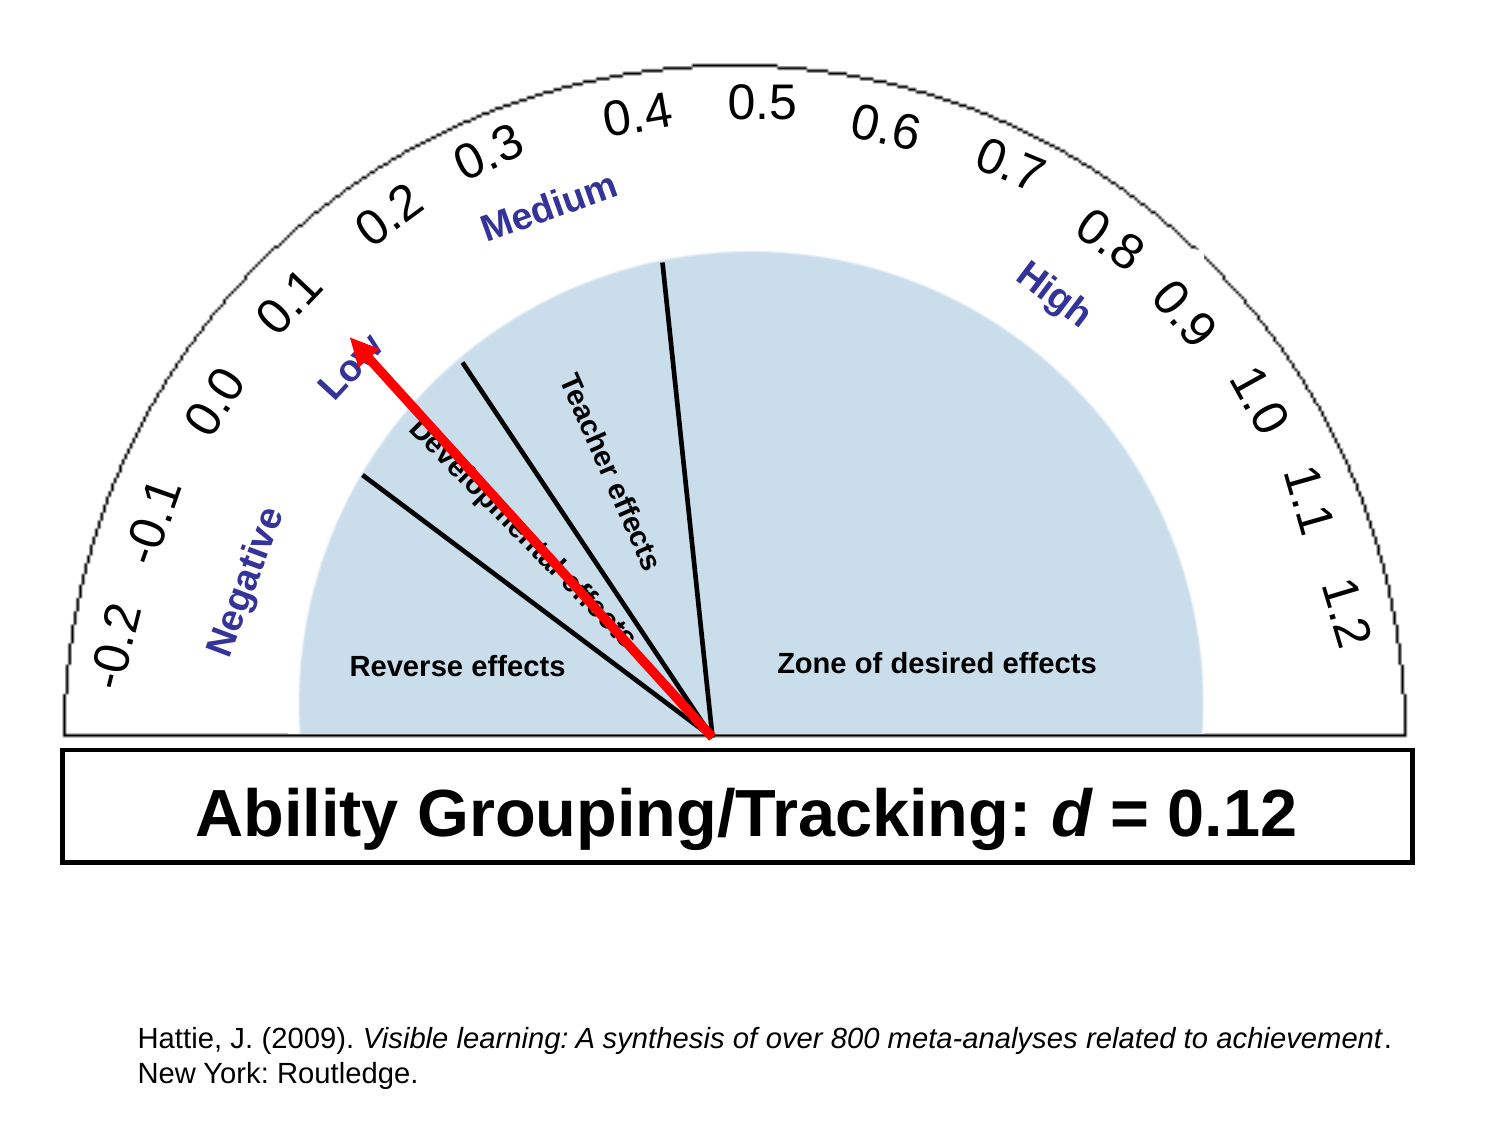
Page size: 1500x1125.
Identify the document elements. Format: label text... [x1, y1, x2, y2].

text_box Hattie, J. (2009). Visible learning: A synthesis of over 800 meta-analyses related to achievement. New York: Routledge. [123, 1012, 1416, 1098]
text_box [62, 760, 498, 863]
picture [0, 33, 1451, 951]
text_box Ability Grouping/Tracking: d = 0.12 [992, 762, 1313, 858]
text_box [992, 760, 1413, 863]
text_box Ability Grouping/Tracking: d = 0.12 [180, 762, 498, 858]
